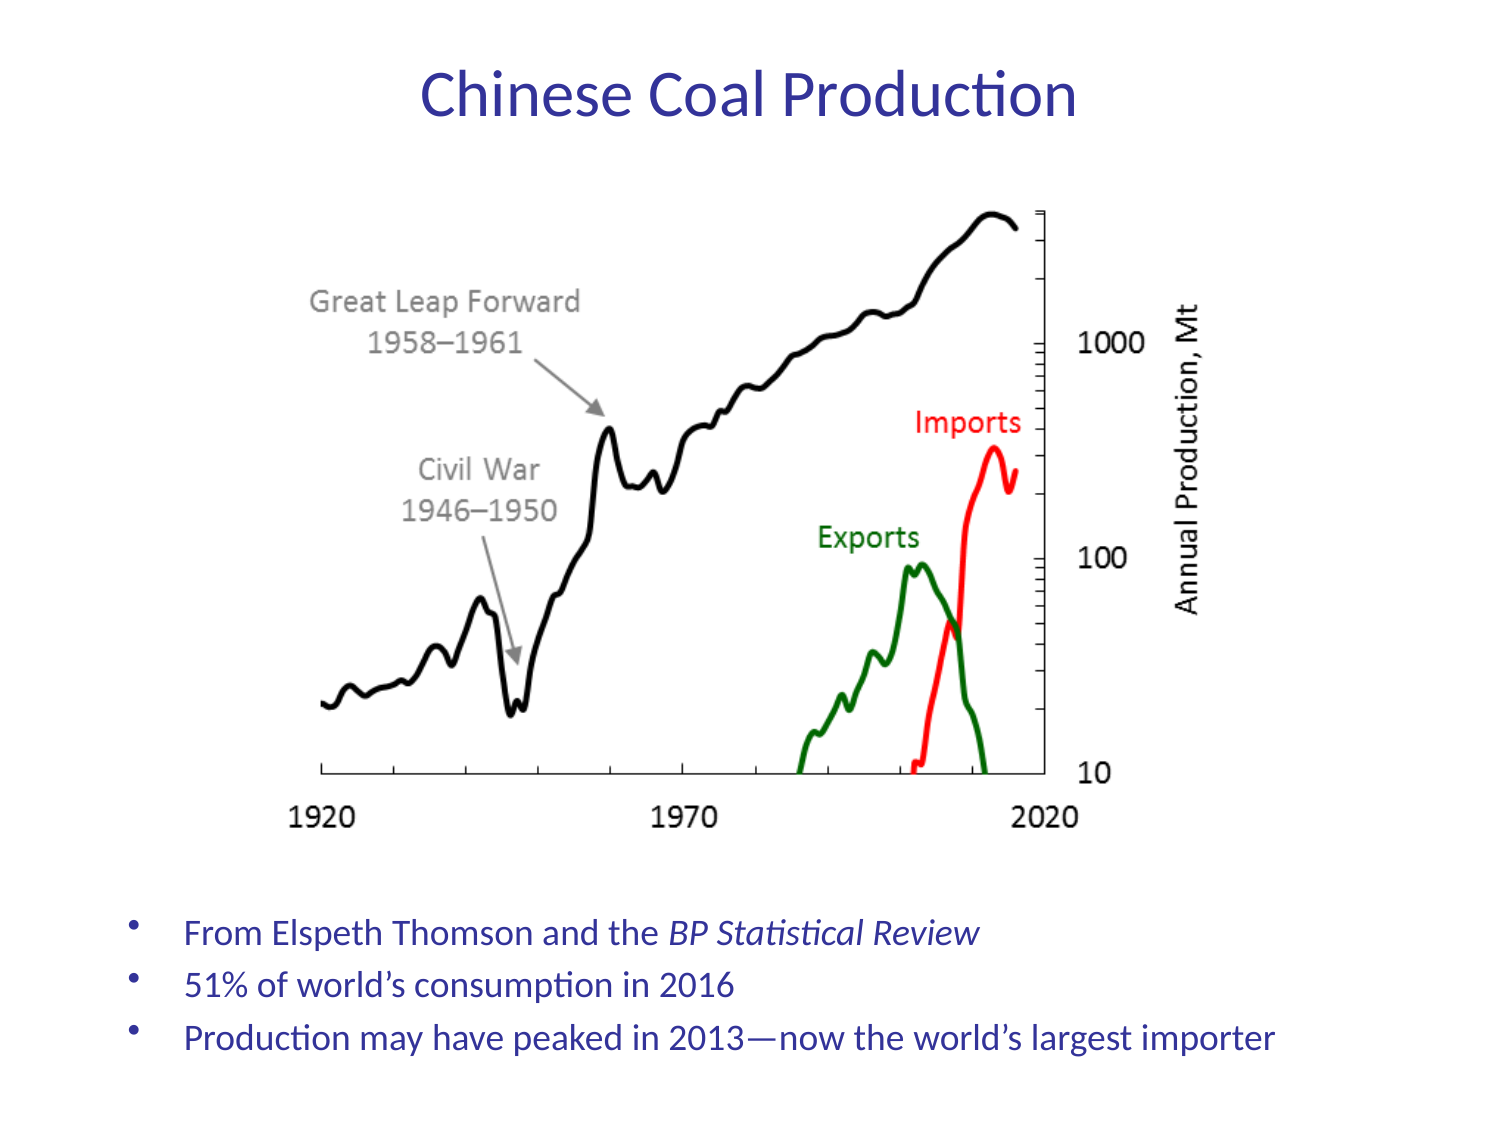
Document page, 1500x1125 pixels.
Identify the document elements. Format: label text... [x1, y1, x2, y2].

title Chinese Coal Production [75, 50, 1425, 130]
list From Elspeth Thomson and the BP Statistical Review 51% of world’s consumption in 2016 Production may have peaked in 2013—now the world’s largest importer [112, 900, 1438, 1075]
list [262, 187, 1216, 851]
